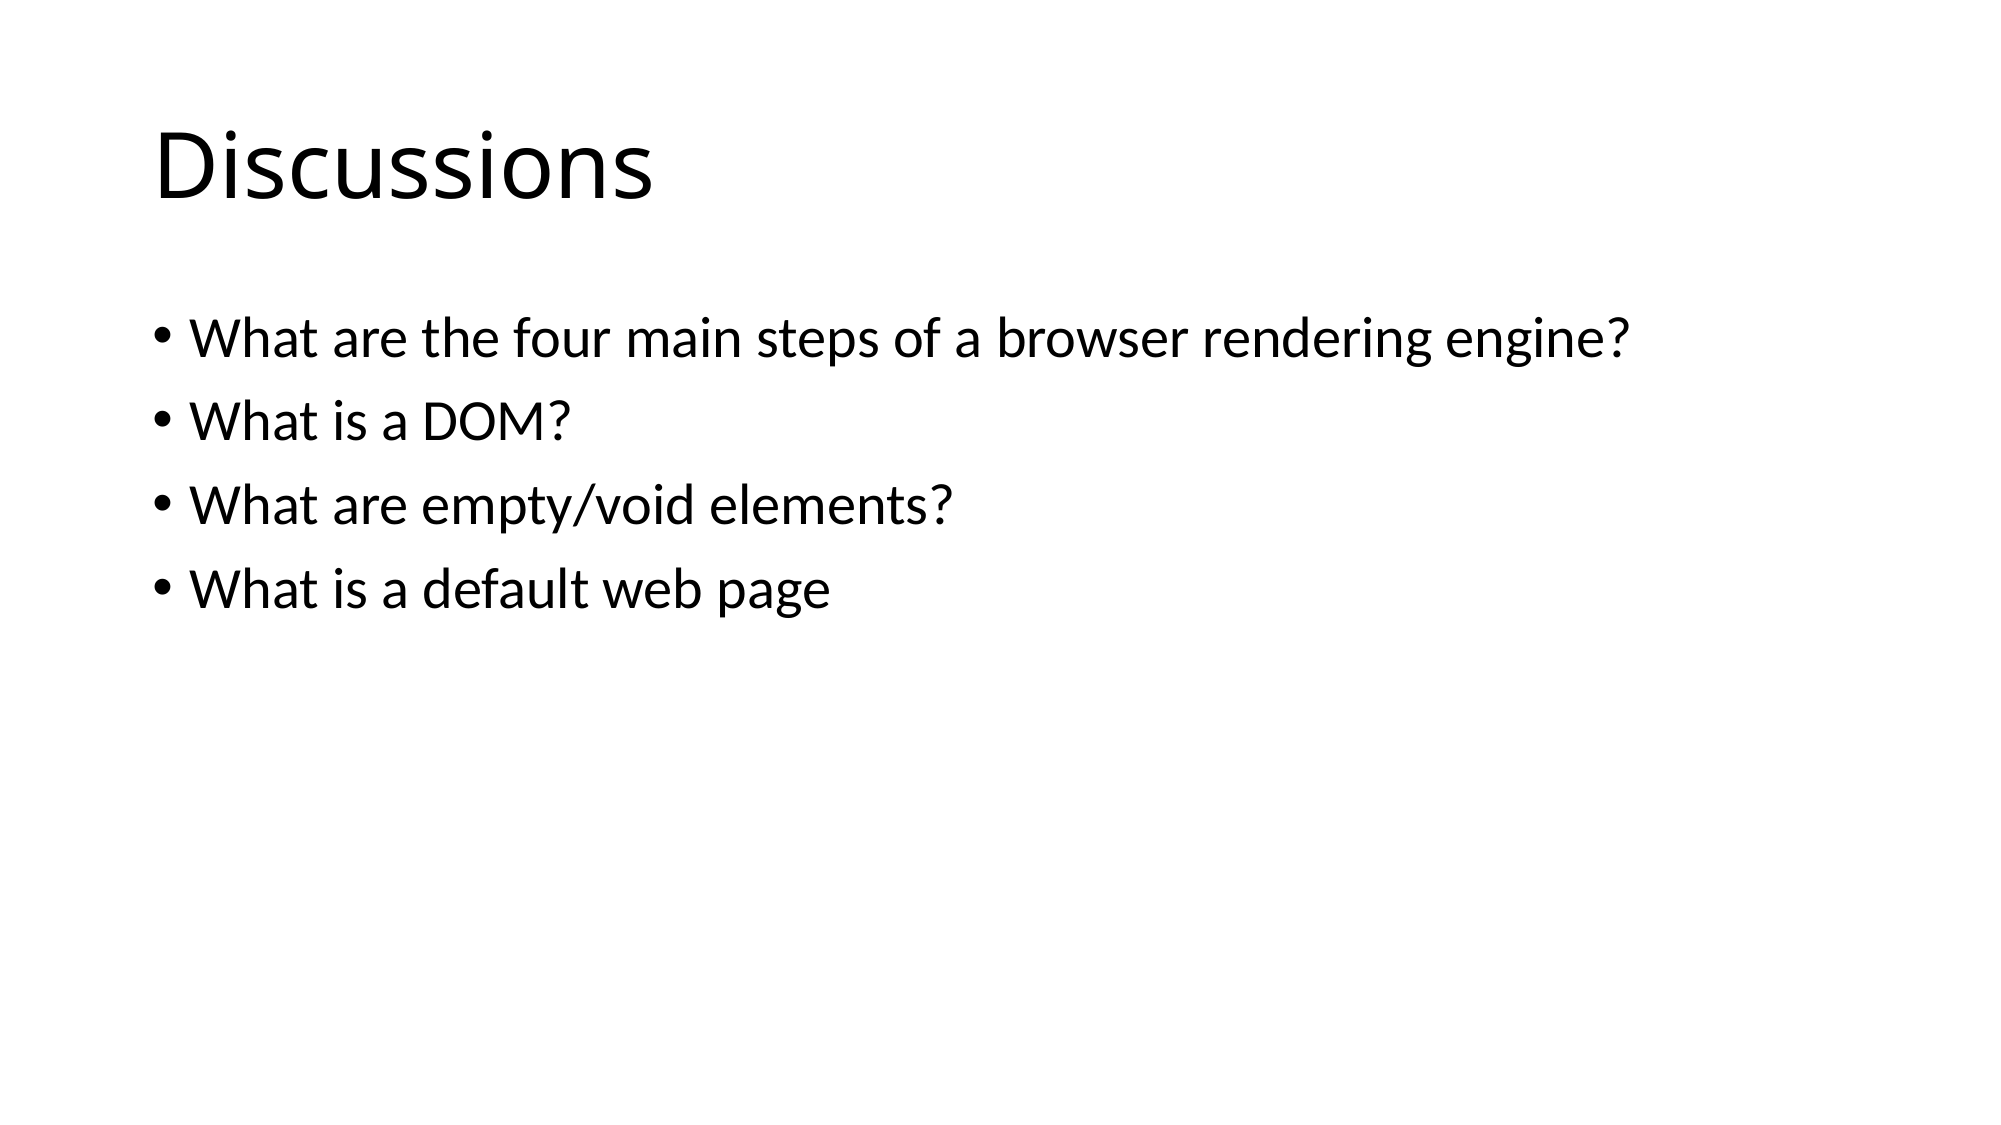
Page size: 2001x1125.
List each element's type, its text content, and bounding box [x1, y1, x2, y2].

list What are the four main steps of a browser rendering engine? What is a DOM? What are empty/void elements? What is a default web page [137, 299, 1863, 1014]
title Discussions [137, 59, 1863, 278]
